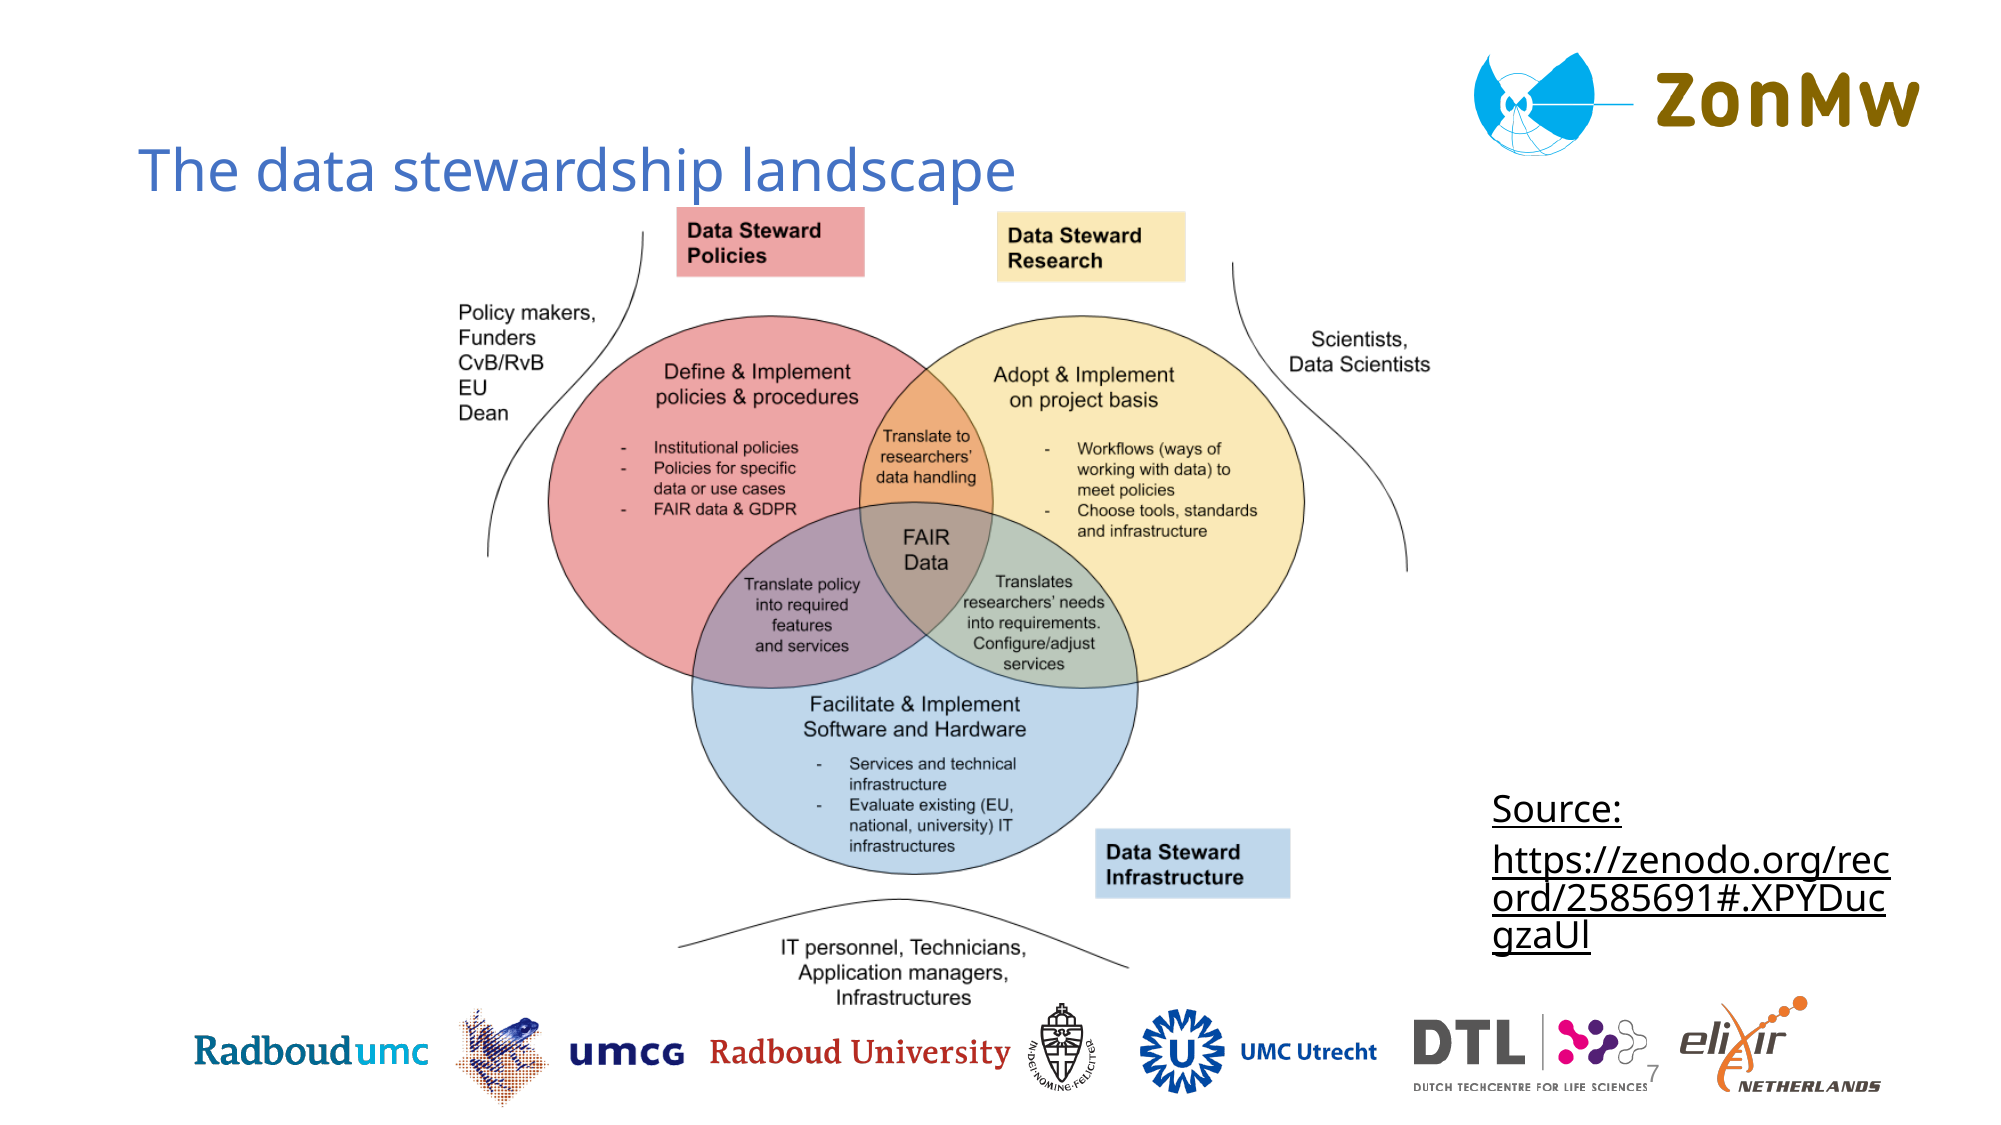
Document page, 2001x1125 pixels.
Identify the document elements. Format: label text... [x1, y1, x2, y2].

title The data stewardship landscape [123, 79, 1844, 257]
picture [1473, 51, 1921, 156]
text_box Source: https://zenodo.org/record/2585691#.XPYDucgzaUl [1479, 777, 1924, 895]
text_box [179, 963, 1881, 1125]
picture [378, 207, 1475, 1030]
